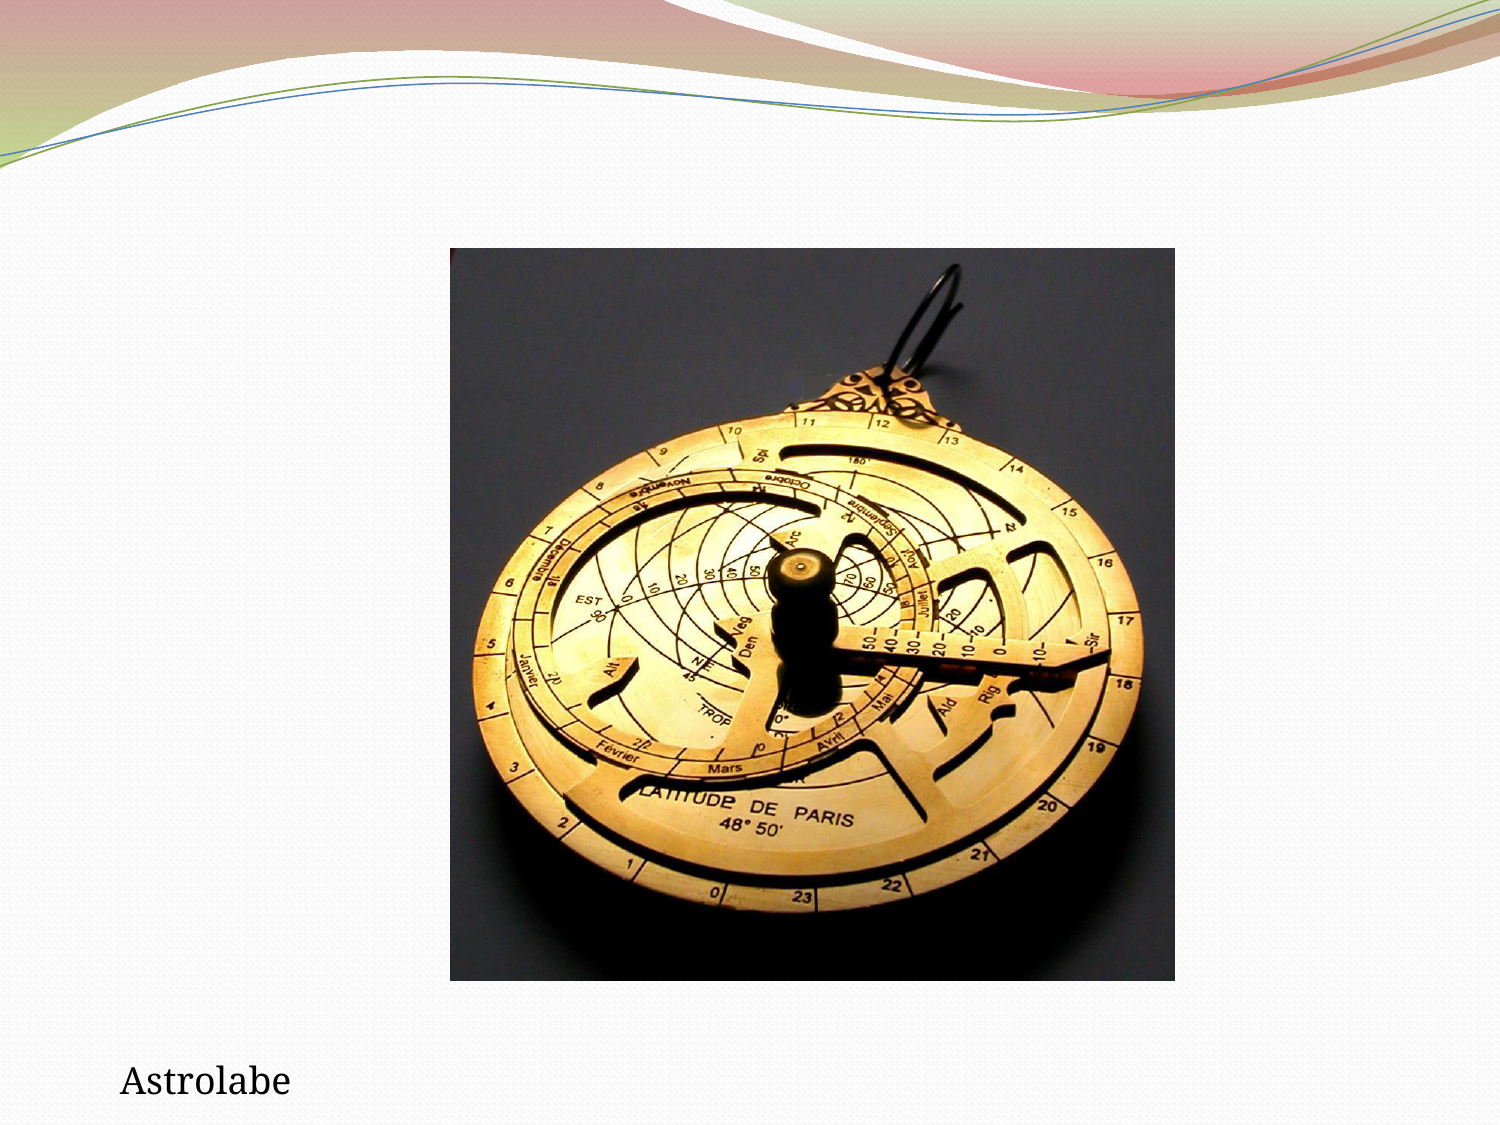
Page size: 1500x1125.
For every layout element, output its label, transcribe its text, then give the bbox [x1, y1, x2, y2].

text_box Astrolabe [105, 1049, 307, 1110]
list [449, 248, 1176, 981]
